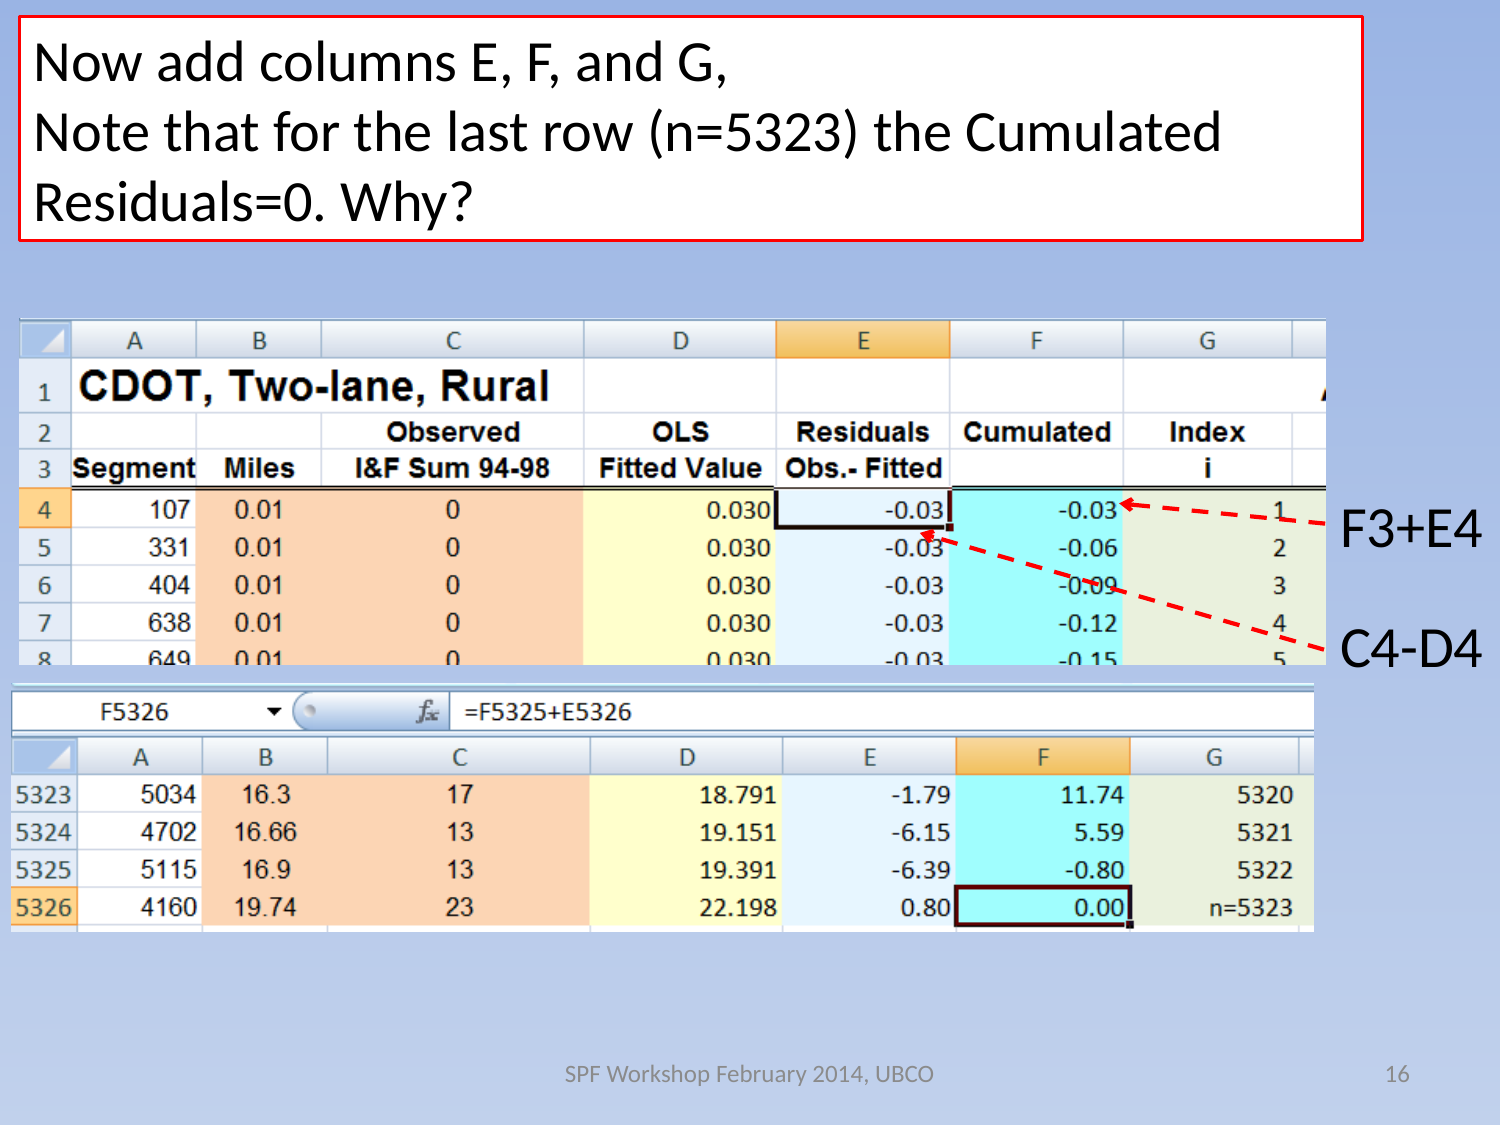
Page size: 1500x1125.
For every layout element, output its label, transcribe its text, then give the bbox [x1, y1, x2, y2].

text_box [1118, 503, 1325, 525]
footer SPF Workshop February 2014, UBCO [512, 1042, 988, 1103]
slide_number 16 [1074, 1042, 1425, 1103]
text_box Now add columns E, F, and G, Note that for the last row (n=5323) the Cumulated Residuals=0. Why? [19, 16, 1363, 241]
picture [11, 682, 1314, 932]
text_box F3+E4 [1332, 481, 1499, 566]
picture [19, 318, 1327, 665]
text_box C4-D4 [1325, 602, 1499, 687]
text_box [919, 532, 1325, 650]
